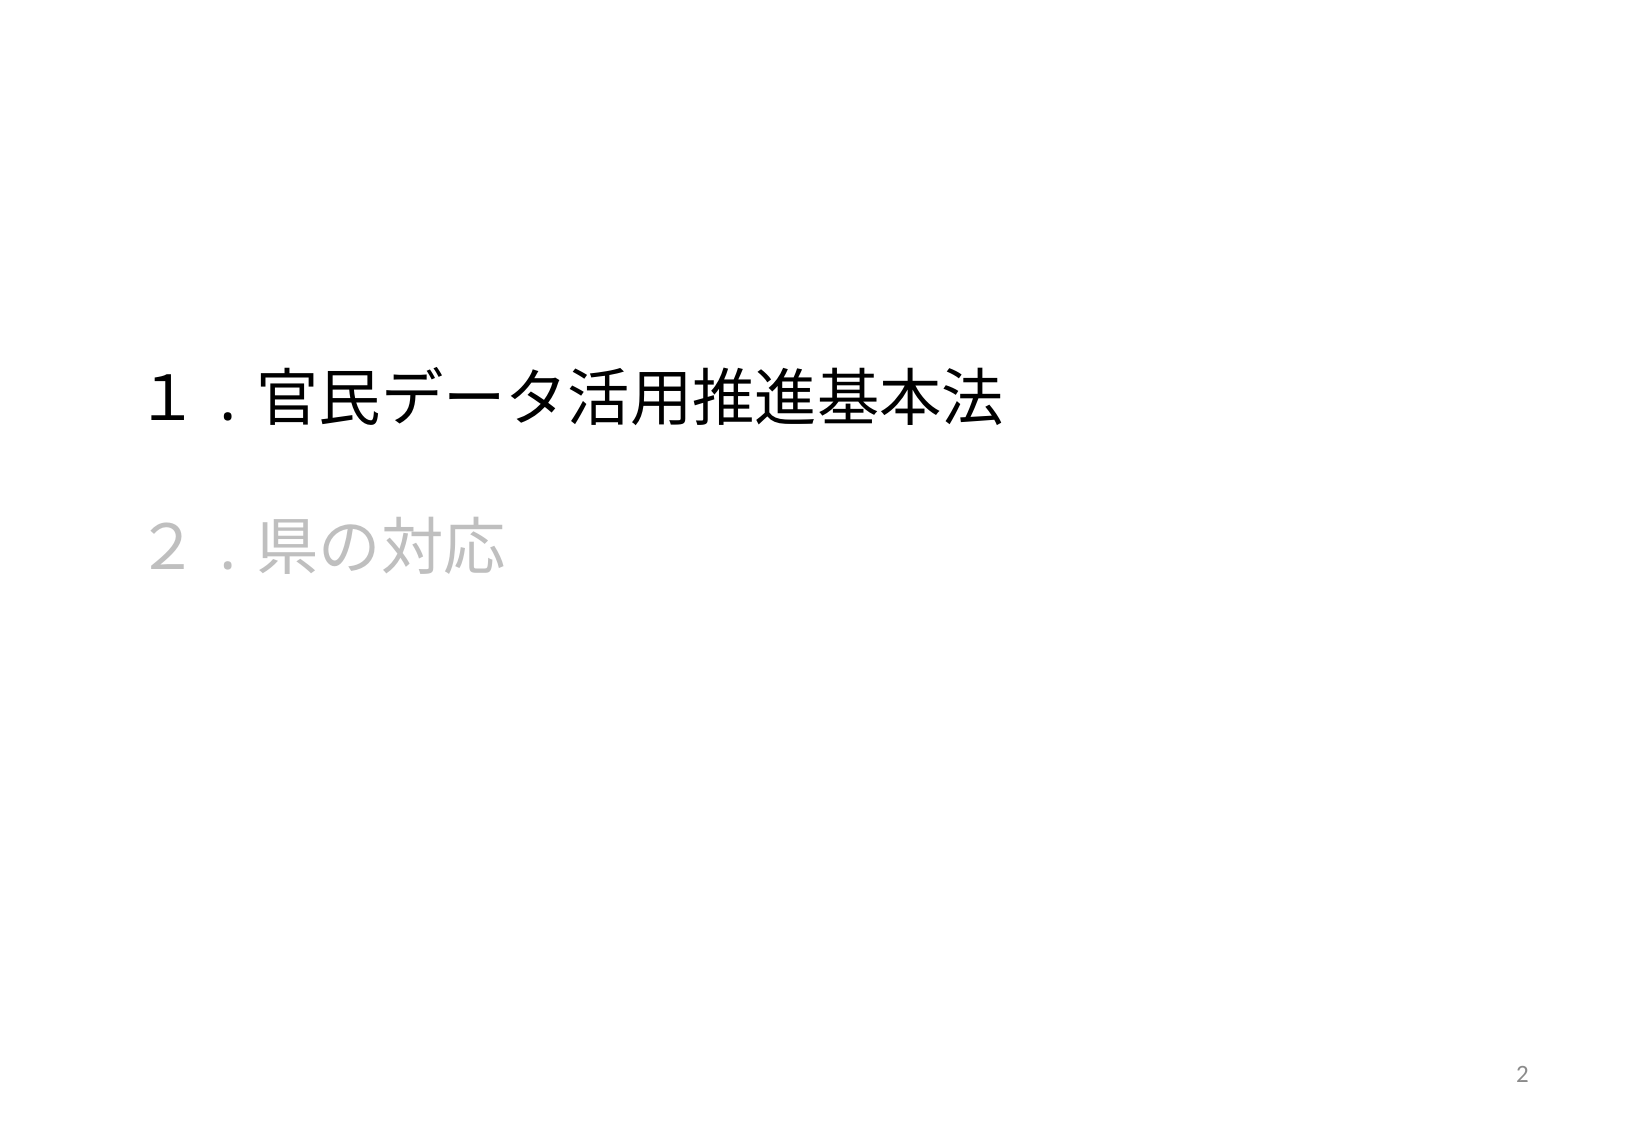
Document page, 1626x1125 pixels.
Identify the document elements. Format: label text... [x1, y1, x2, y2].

slide_number 1 [1164, 1042, 1544, 1103]
title １.官民データ活用推進基本法 ２.県の対応 [121, 349, 1504, 591]
